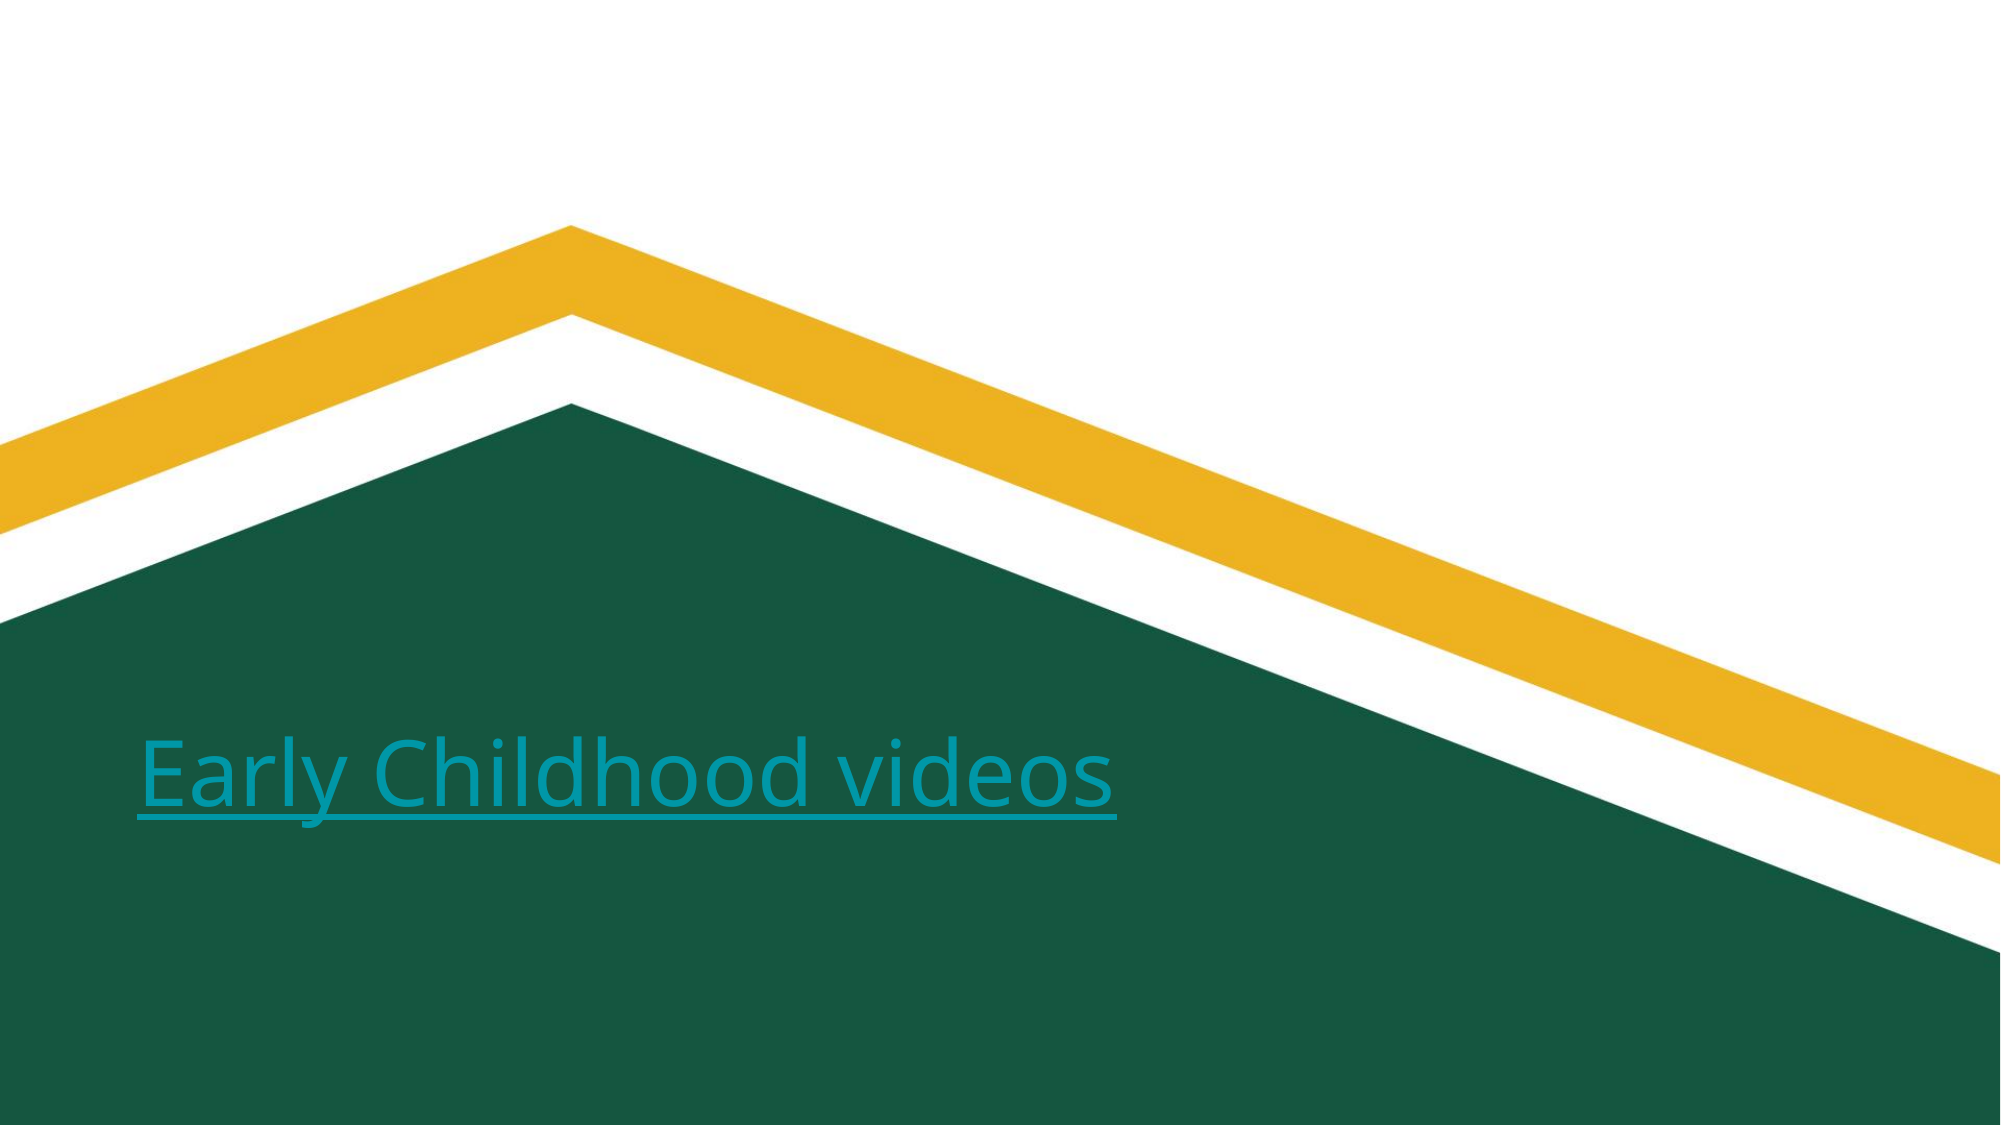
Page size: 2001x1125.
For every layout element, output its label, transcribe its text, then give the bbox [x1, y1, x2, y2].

text_box Early Childhood videos [117, 694, 1336, 860]
picture [0, 0, 2001, 1125]
